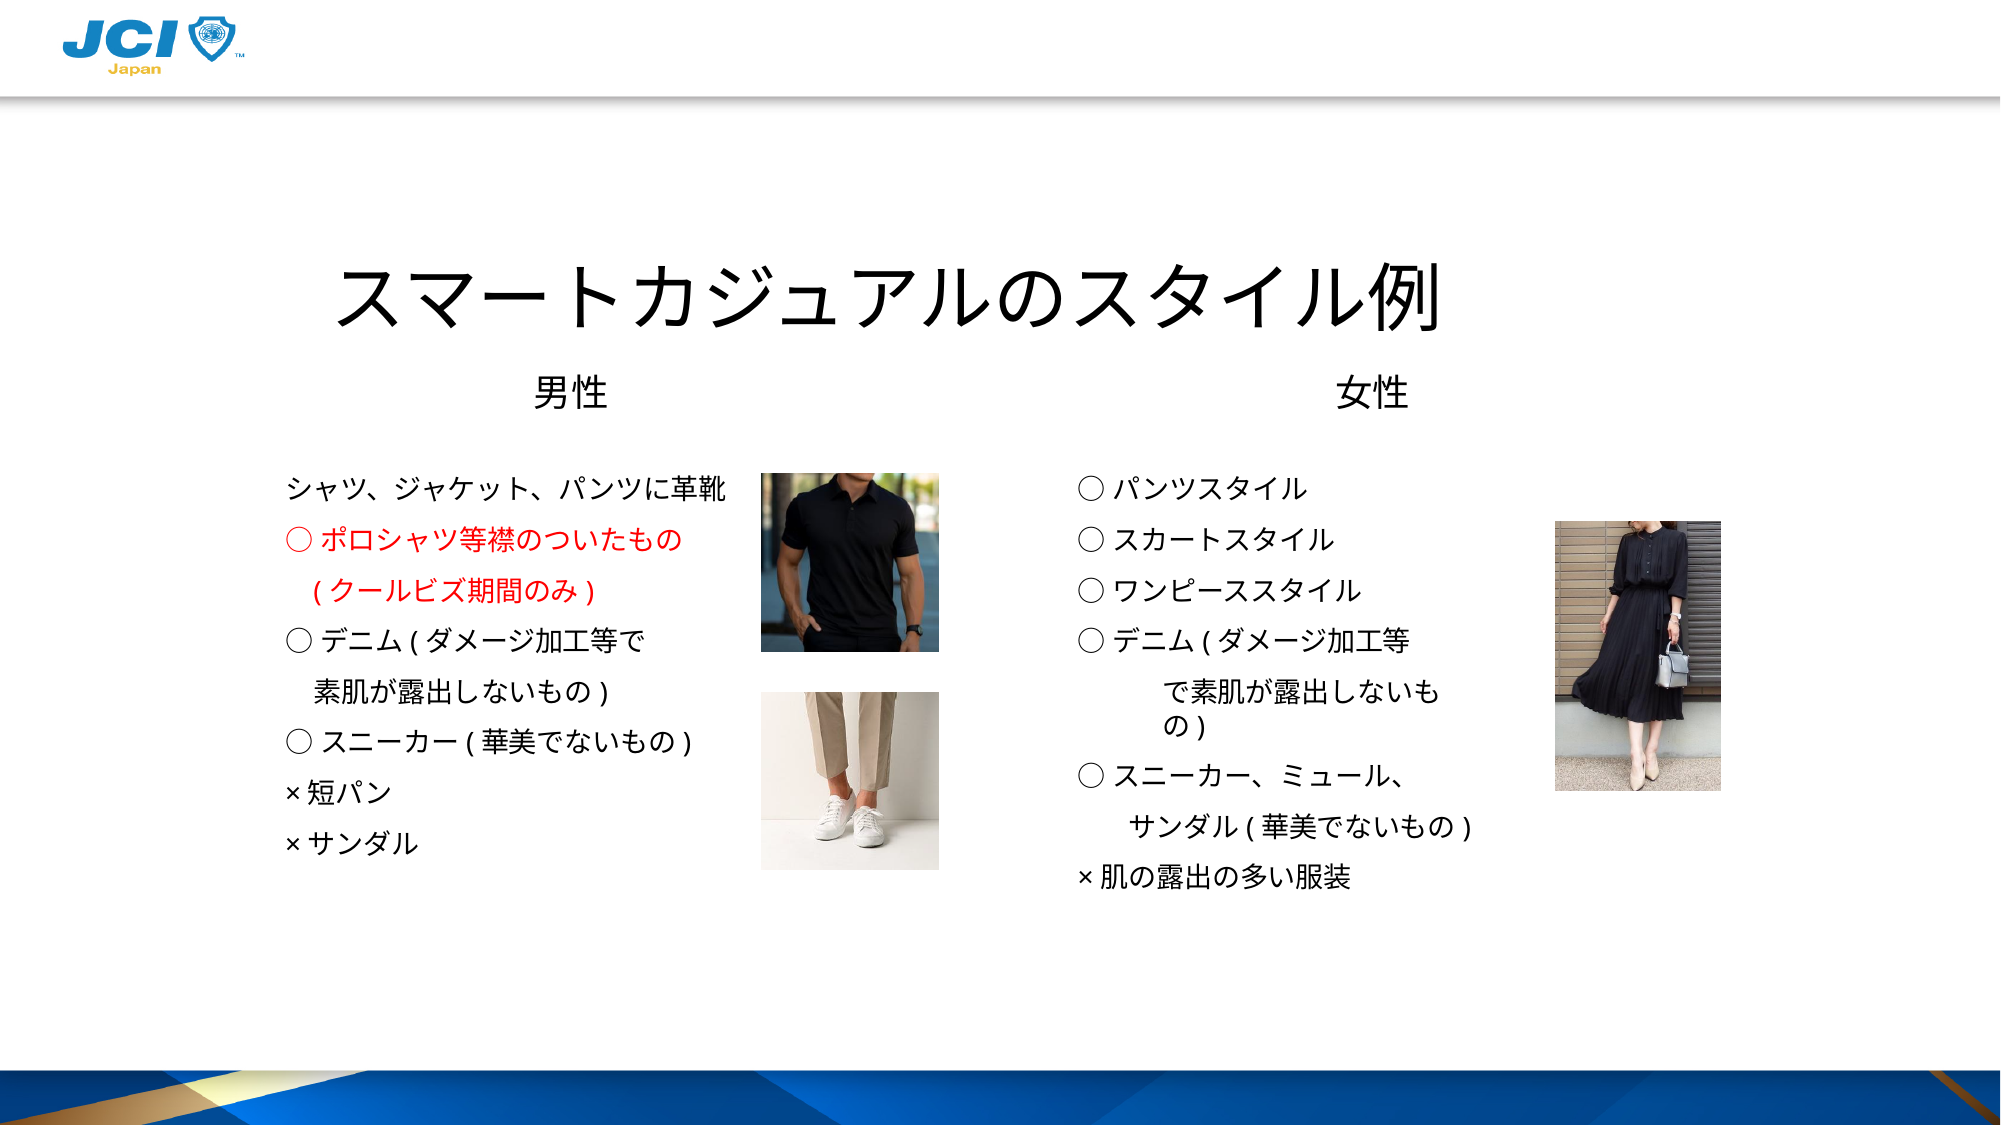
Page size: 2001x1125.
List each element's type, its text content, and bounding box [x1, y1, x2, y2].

title スマートカジュアルのスタイル例 [329, 200, 1613, 390]
text_box シャツ、ジャケット、パンツに革靴 ○ポロシャツ等襟のついたもの (クールビズ期間のみ) ○デニム(ダメージ加工等で 素肌が露出しないもの) ○スニーカー(華美でないもの) ×短パン ×サンダル [283, 453, 737, 860]
text_box 女性 [1333, 367, 1413, 415]
picture [0, 0, 2001, 1125]
text_box ○パンツスタイル ○スカートスタイル ○ワンピーススタイル ○デニム(ダメージ加工等 で素肌が露出しないもの) ○スニーカー、ミュール、 サンダル(華美でないもの) ×肌の露出の多い服装 [1076, 453, 1484, 894]
text_box 男性 [532, 367, 611, 415]
